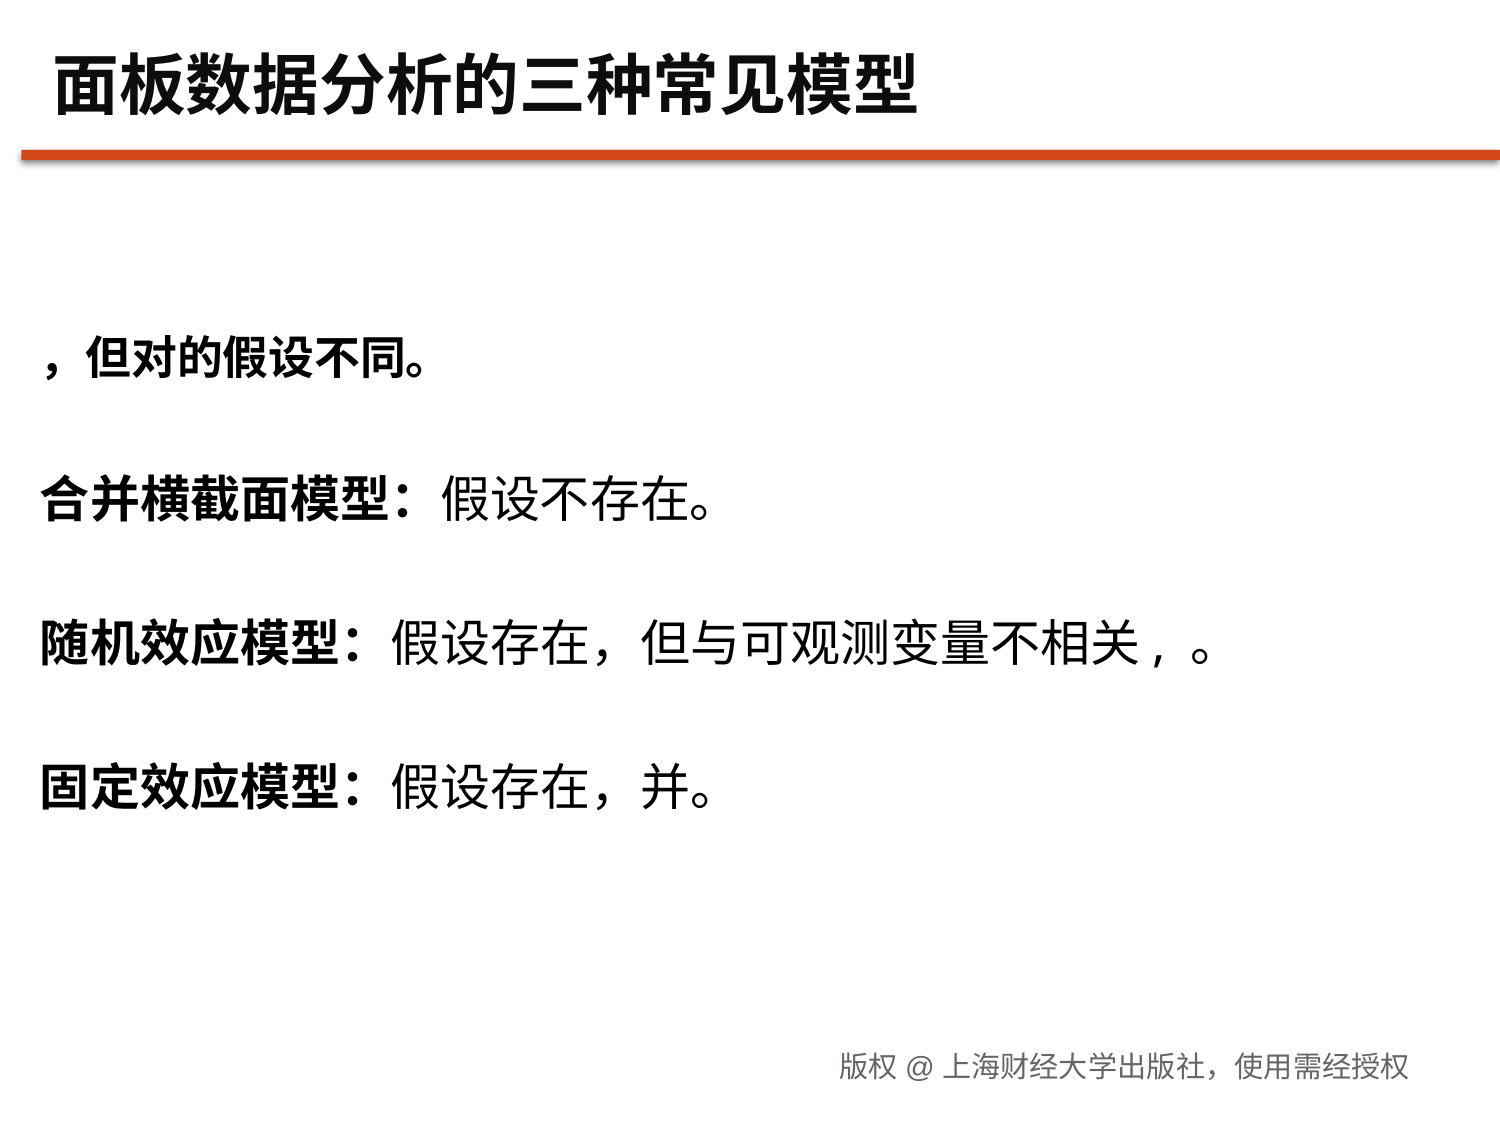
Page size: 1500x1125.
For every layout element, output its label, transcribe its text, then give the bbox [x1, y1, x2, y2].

footer 版权@上海财经大学出版社，使用需经授权 [825, 1028, 1475, 1104]
title 面板数据分析的三种常见模型 [37, 50, 1425, 138]
